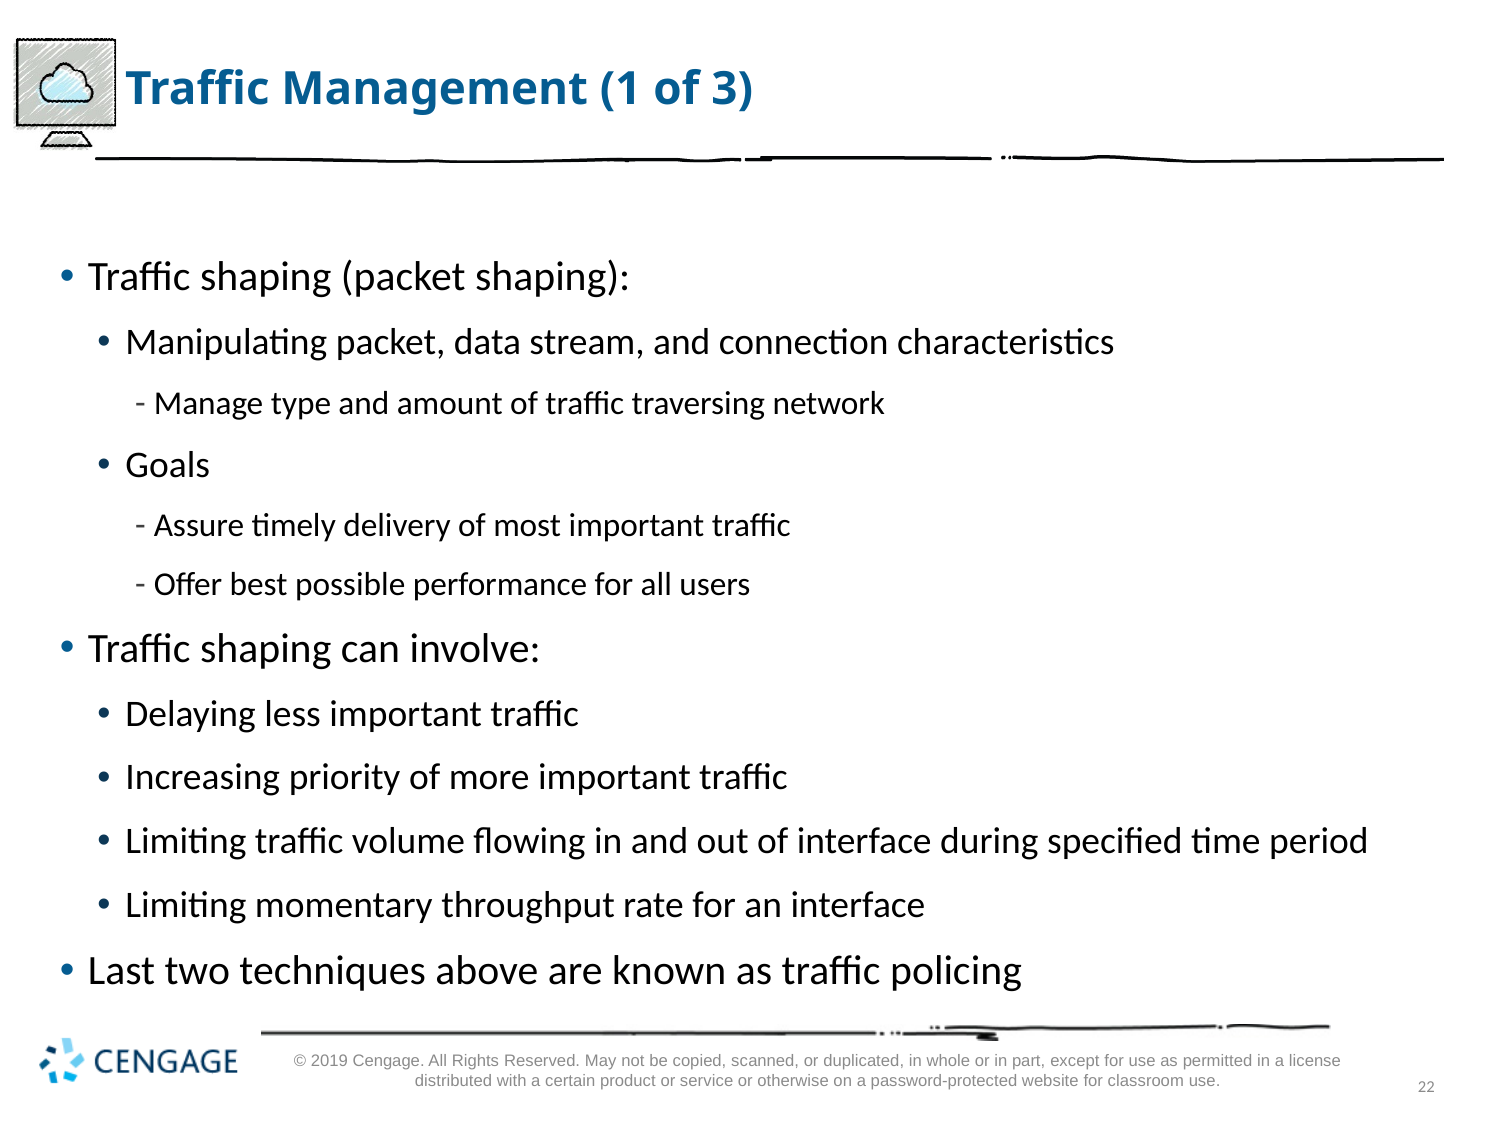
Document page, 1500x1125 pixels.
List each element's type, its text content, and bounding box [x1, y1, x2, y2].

title Traffic Management (1 of 3) [125, 66, 1442, 116]
picture [19, 1024, 250, 1096]
picture [13, 36, 117, 151]
footer © 2019 Cengage. All Rights Reserved. May not be copied, scanned, or duplicated, in whole or in part, except for use as permitted in a license distributed with a certain product or service or otherwise on a password-protected website for classroom use. [262, 1050, 1375, 1091]
picture [261, 1024, 1331, 1041]
list Traffic shaping (packet shaping): Manipulating packet, data stream, and connection characteristics Manage type and amount of traffic traversing network Goals Assure timely delivery of most important traffic Offer best possible performance for all users Traffic shaping can involve: Delaying less important traffic Increasing priority of more important traffic Limiting traffic volume flowing in and out of interface during specified time period Limiting momentary throughput rate for an interface Last two techniques above are known as traffic policing [59, 252, 1441, 1002]
picture [95, 155, 1444, 163]
